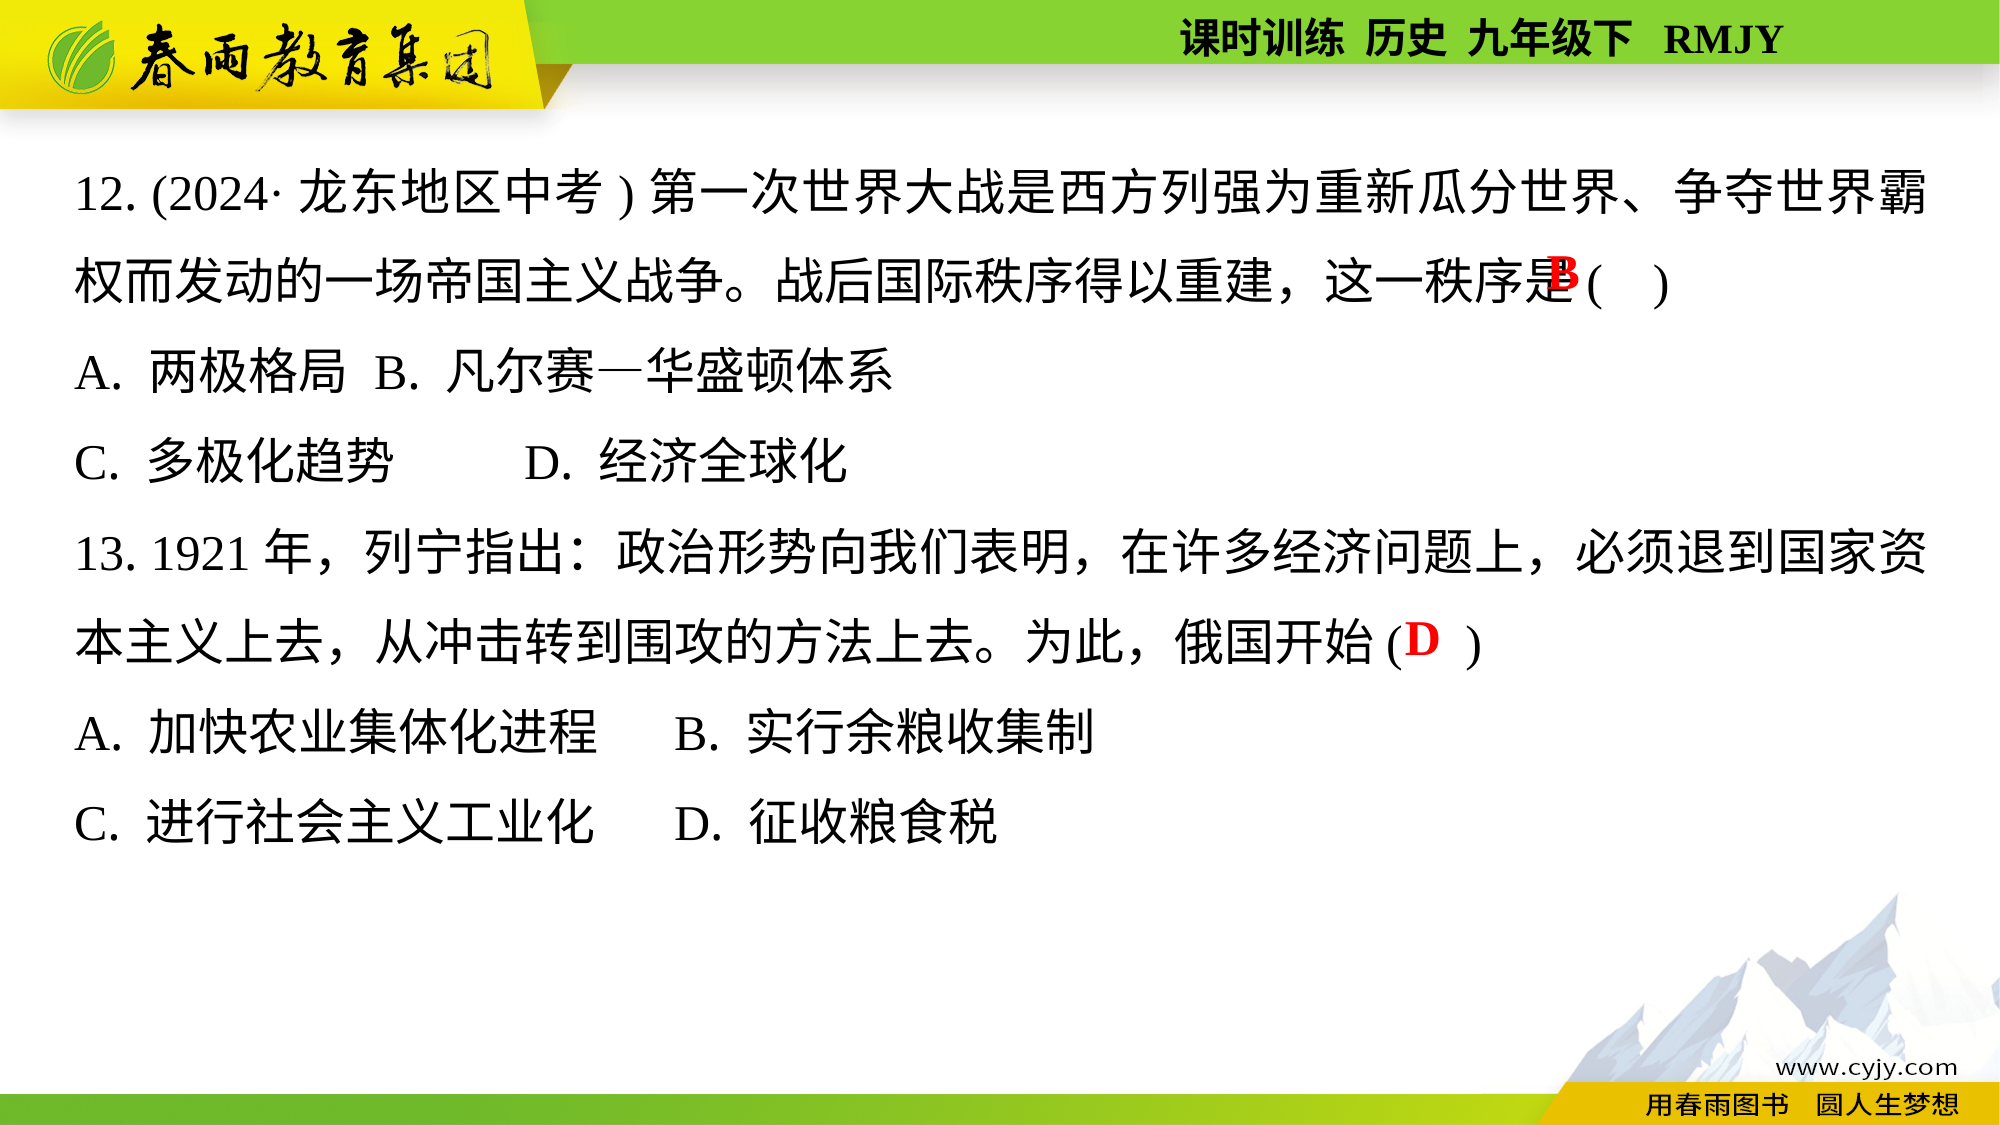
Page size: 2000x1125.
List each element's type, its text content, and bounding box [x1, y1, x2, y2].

text_box D [1390, 597, 1456, 673]
text_box B [1531, 231, 1595, 307]
list 12. (2024·龙东地区中考)第一次世界大战是西方列强为重新瓜分世界、争夺世界霸权而发动的一场帝国主义战争。战后国际秩序得以重建，这一秩序是( ) A. 两极格局 B. 凡尔赛—华盛顿体系 C. 多极化趋势 D. 经济全球化 13. 1921年，列宁指出：政治形势向我们表明，在许多经济问题上，必须退到国家资本主义上去，从冲击转到围攻的方法上去。为此，俄国开始( ) A. 加快农业集体化进程 B. 实行余粮收集制 C. 进行社会主义工业化 D. 征收粮食税 [59, 122, 1944, 865]
picture [0, 0, 2000, 1125]
